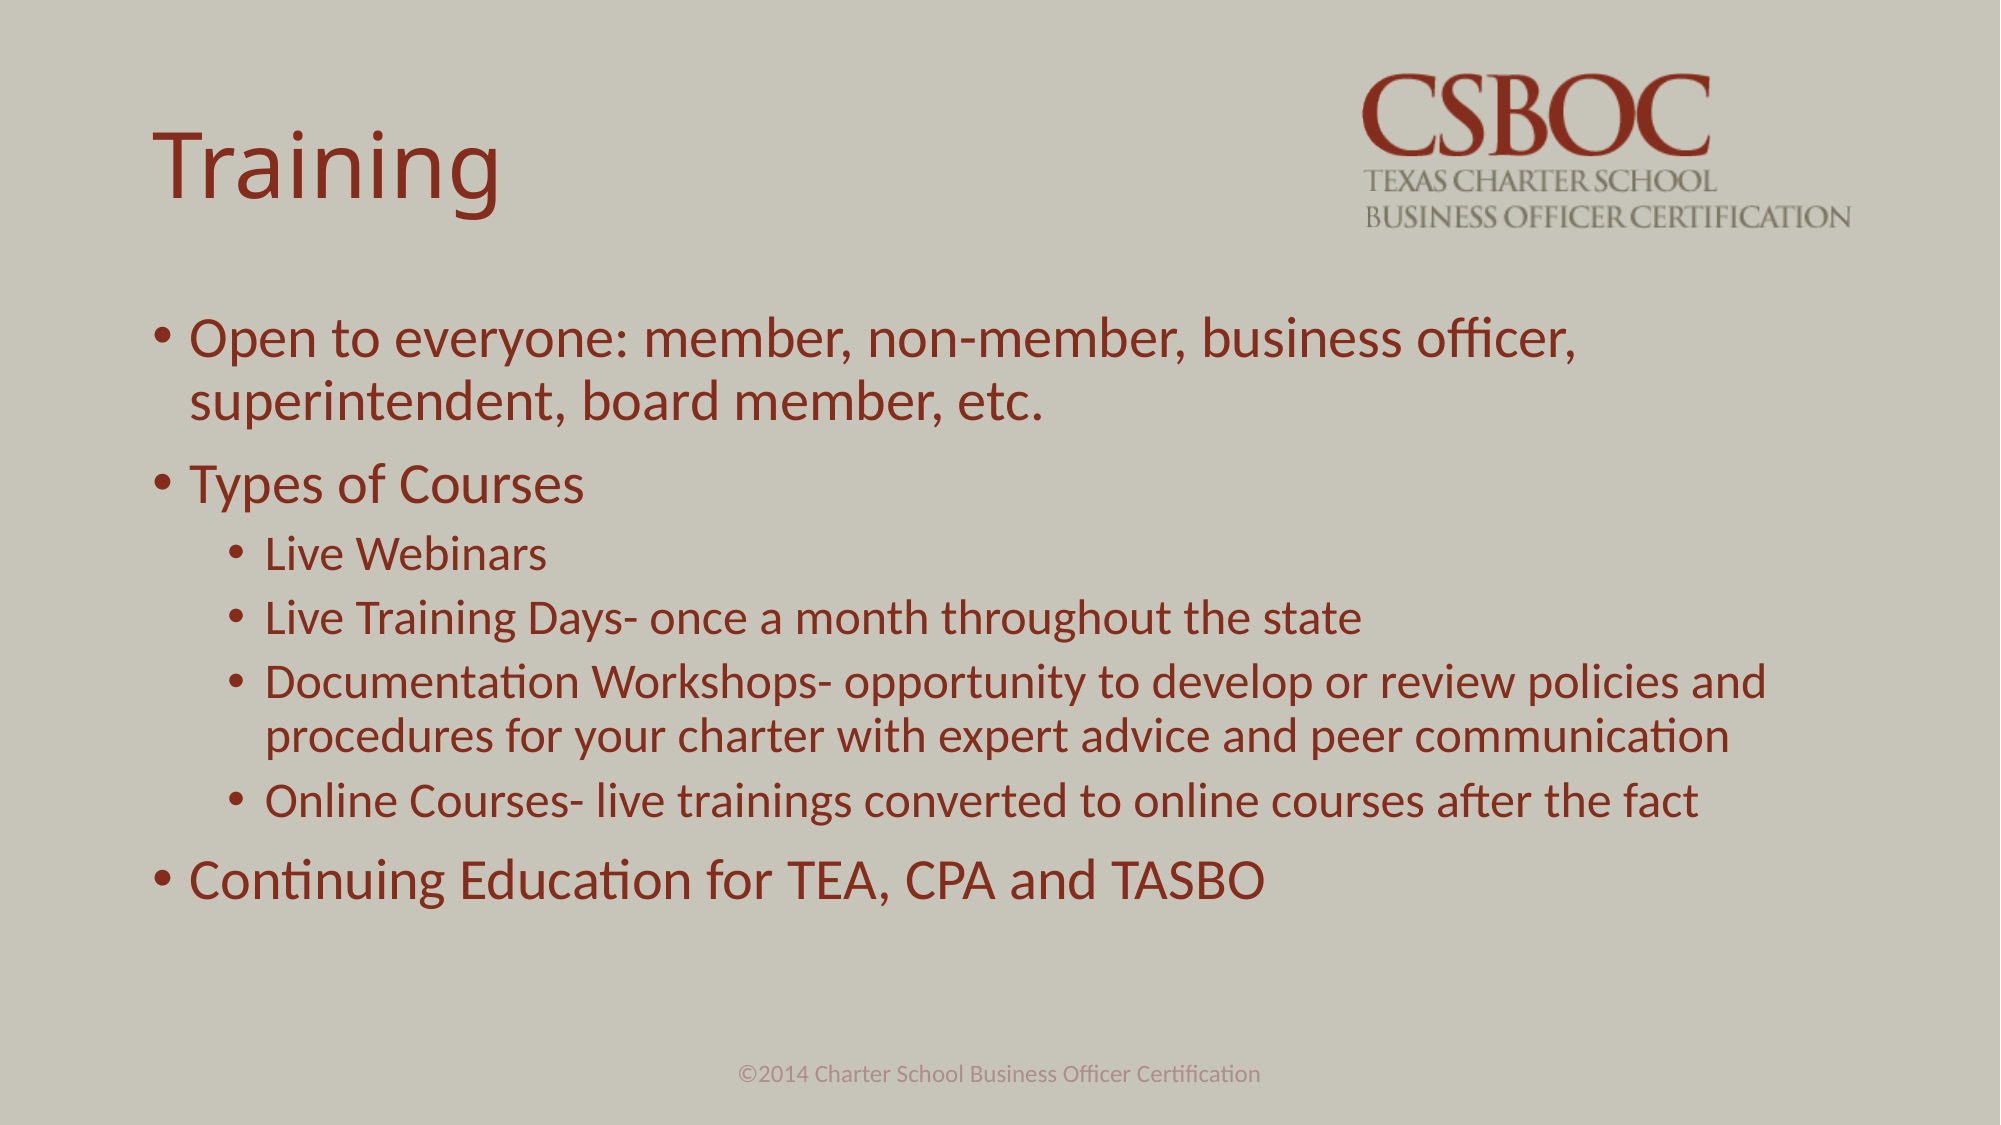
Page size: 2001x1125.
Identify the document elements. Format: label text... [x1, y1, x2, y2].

footer ©2014 Charter School Business Officer Certification [662, 1042, 1338, 1103]
title Training [137, 59, 1863, 278]
list Open to everyone: member, non-member, business officer, superintendent, board member, etc. Types of Courses Live Webinars Live Training Days- once a month throughout the state Documentation Workshops- opportunity to develop or review policies and procedures for your charter with expert advice and peer communication Online Courses- live trainings converted to online courses after the fact Continuing Education for TEA, CPA and TASBO [137, 299, 1863, 1014]
